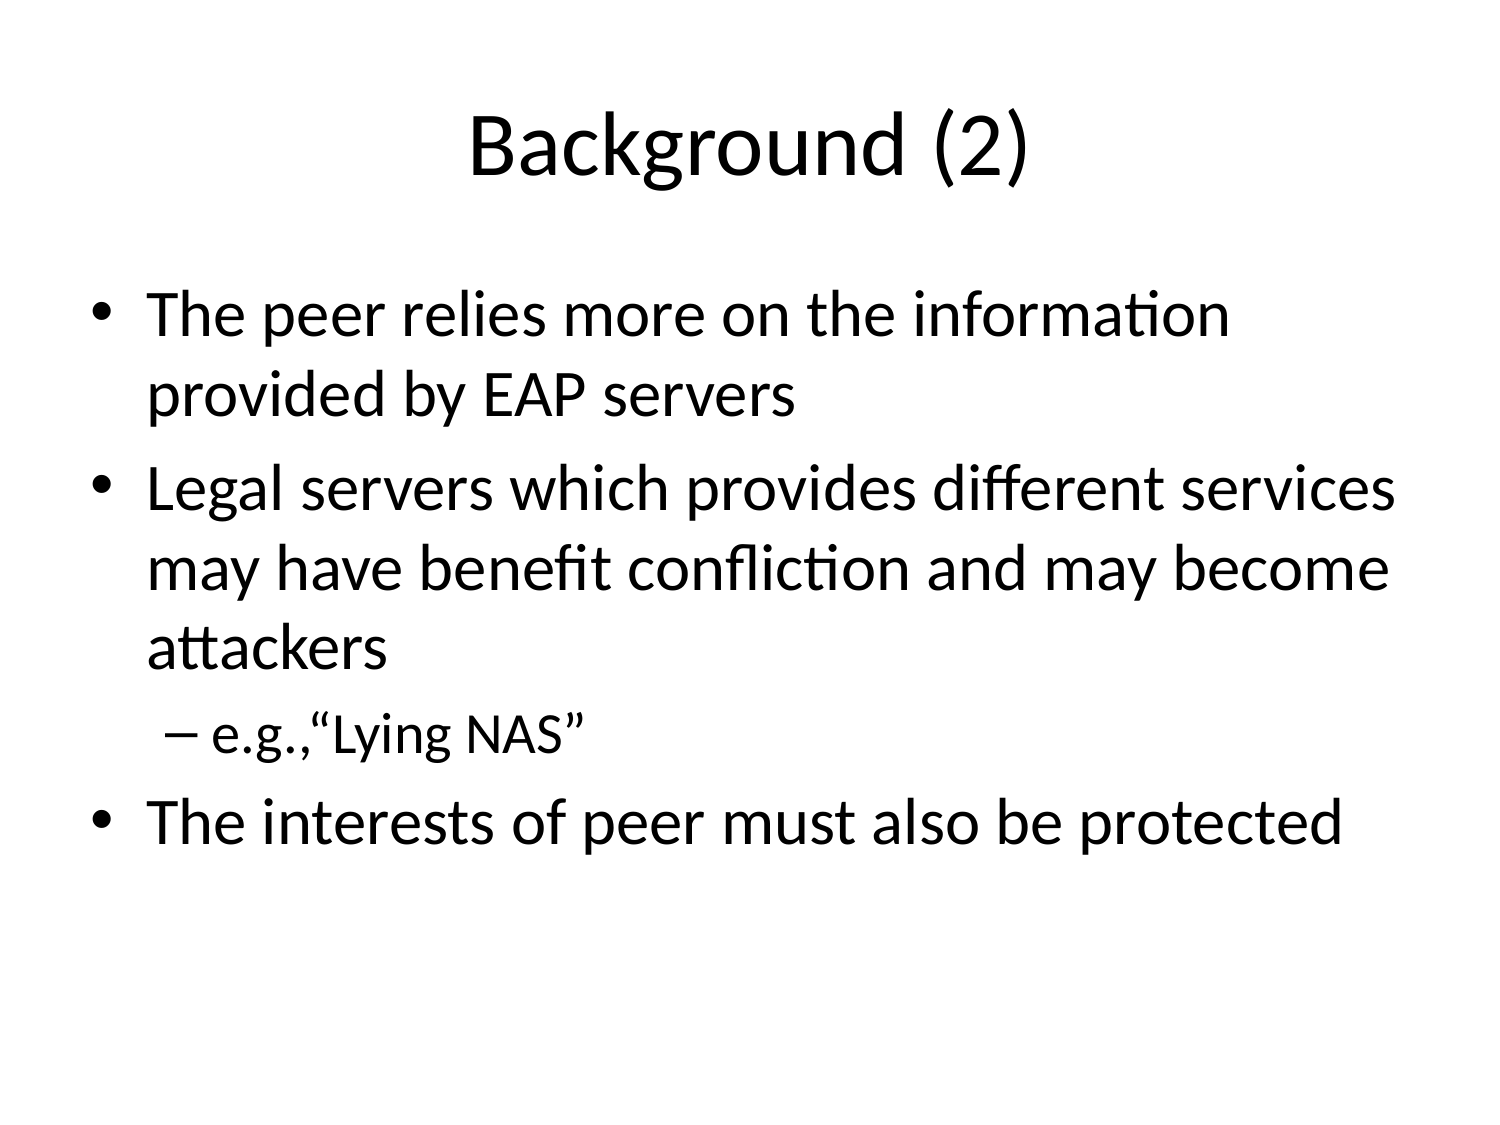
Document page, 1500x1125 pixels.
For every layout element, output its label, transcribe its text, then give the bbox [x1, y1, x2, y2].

list The peer relies more on the information provided by EAP servers Legal servers which provides different services may have benefit confliction and may become attackers e.g.,“Lying NAS” The interests of peer must also be protected [75, 262, 1425, 1005]
title Background (2) [75, 45, 1425, 233]
